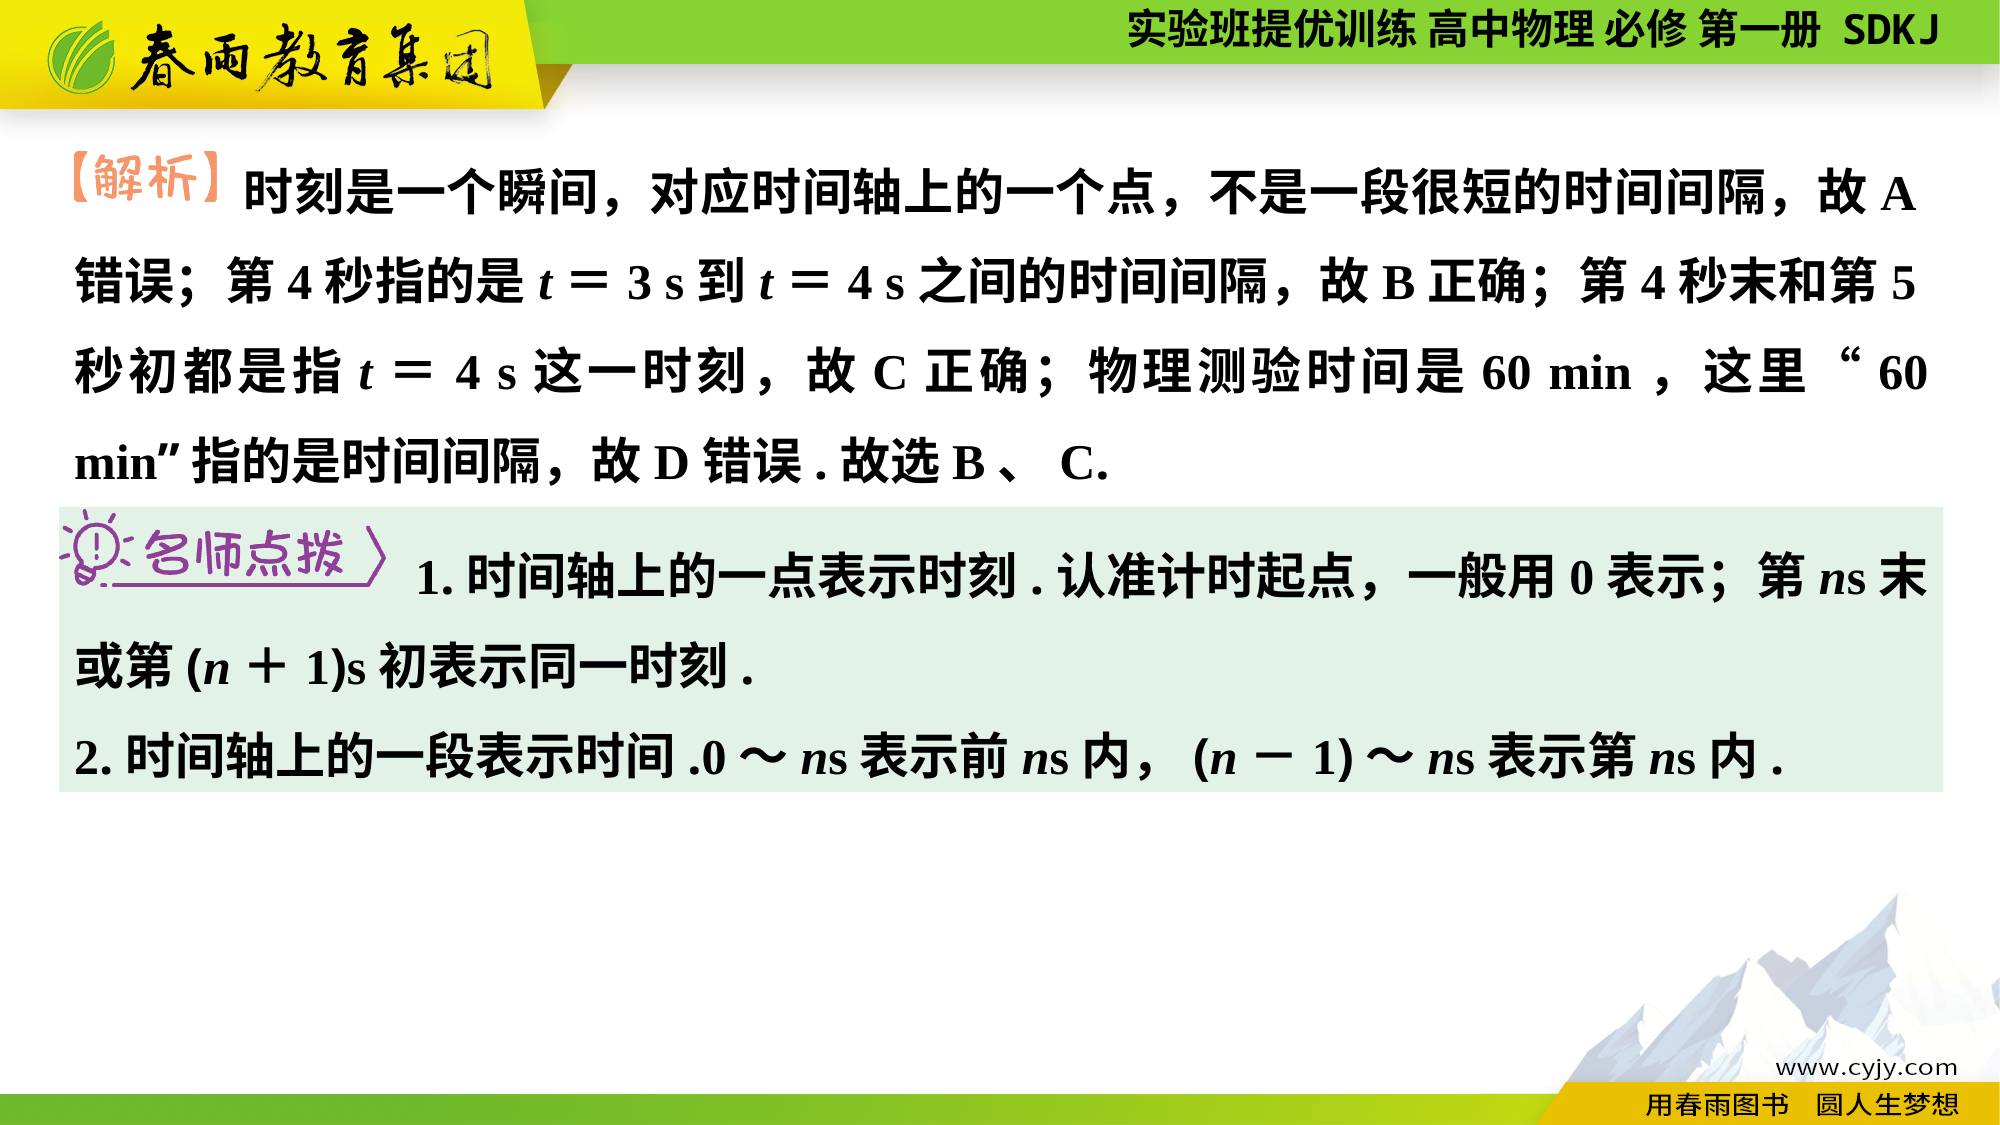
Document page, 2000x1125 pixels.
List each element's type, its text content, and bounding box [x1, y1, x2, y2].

picture [0, 0, 2000, 1125]
text_box 1.时间轴上的一点表示时刻.认准计时起点，一般用0表示；第ns末或第(n＋1)s初表示同一时刻. 2.时间轴上的一段表示时间.0～ns表示前ns内，(n－1)～ns表示第ns内. [59, 506, 1944, 792]
list 时刻是一个瞬间，对应时间轴上的一个点，不是一段很短的时间间隔，故A错误；第4秒指的是t＝3 s到t＝4 s之间的时间间隔，故B正确；第4秒末和第5秒初都是指t＝4 s这一时刻，故C正确；物理测验时间是60 min，这里“60 min”指的是时间间隔，故D错误.故选B、C. [59, 122, 1944, 502]
